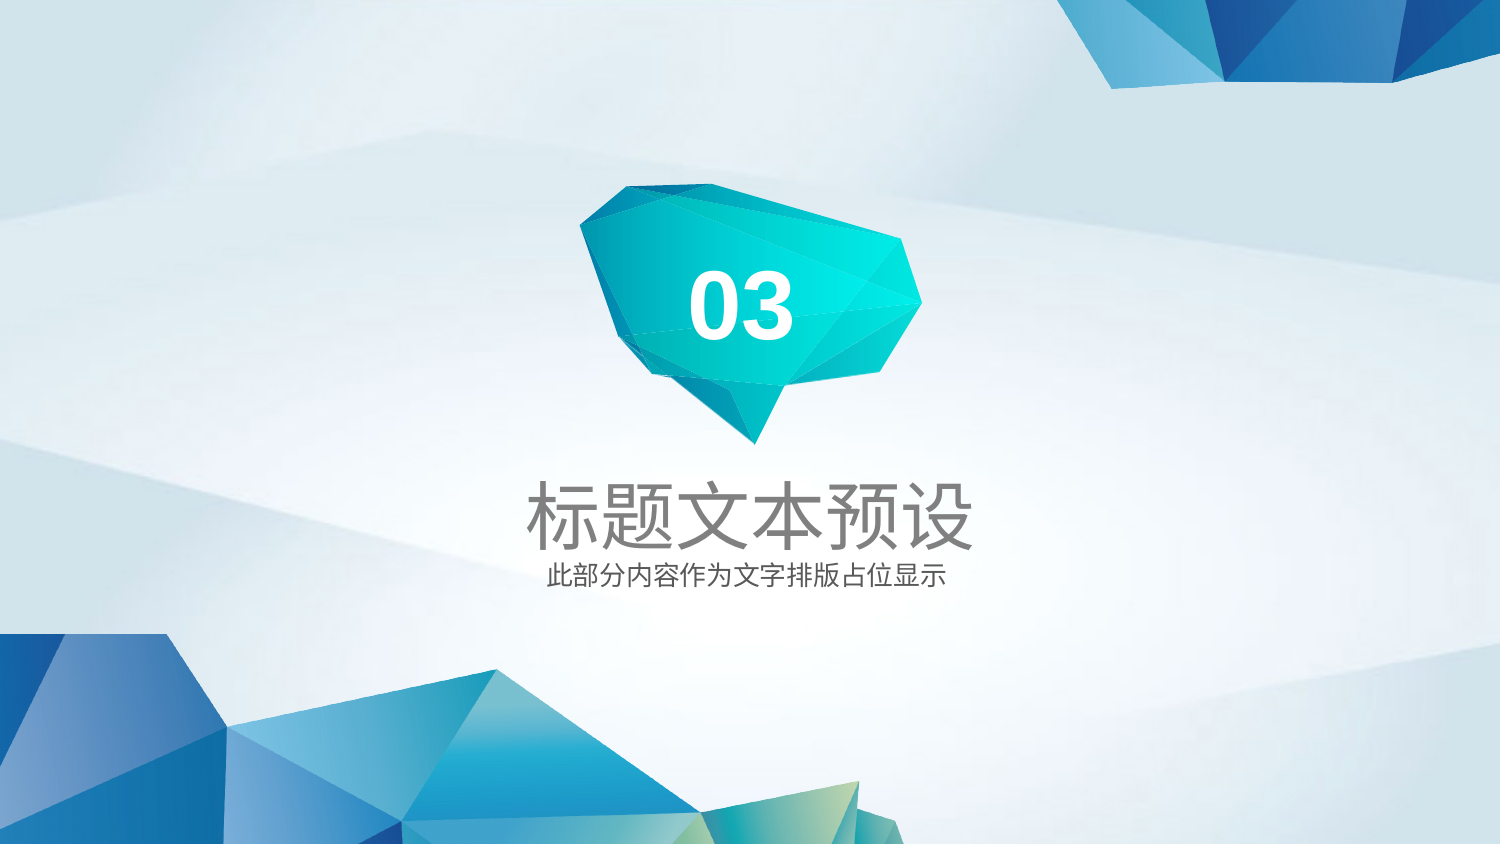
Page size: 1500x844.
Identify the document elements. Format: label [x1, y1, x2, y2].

picture [0, 0, 1500, 844]
text_box [578, 183, 923, 446]
text_box [312, 468, 1189, 592]
